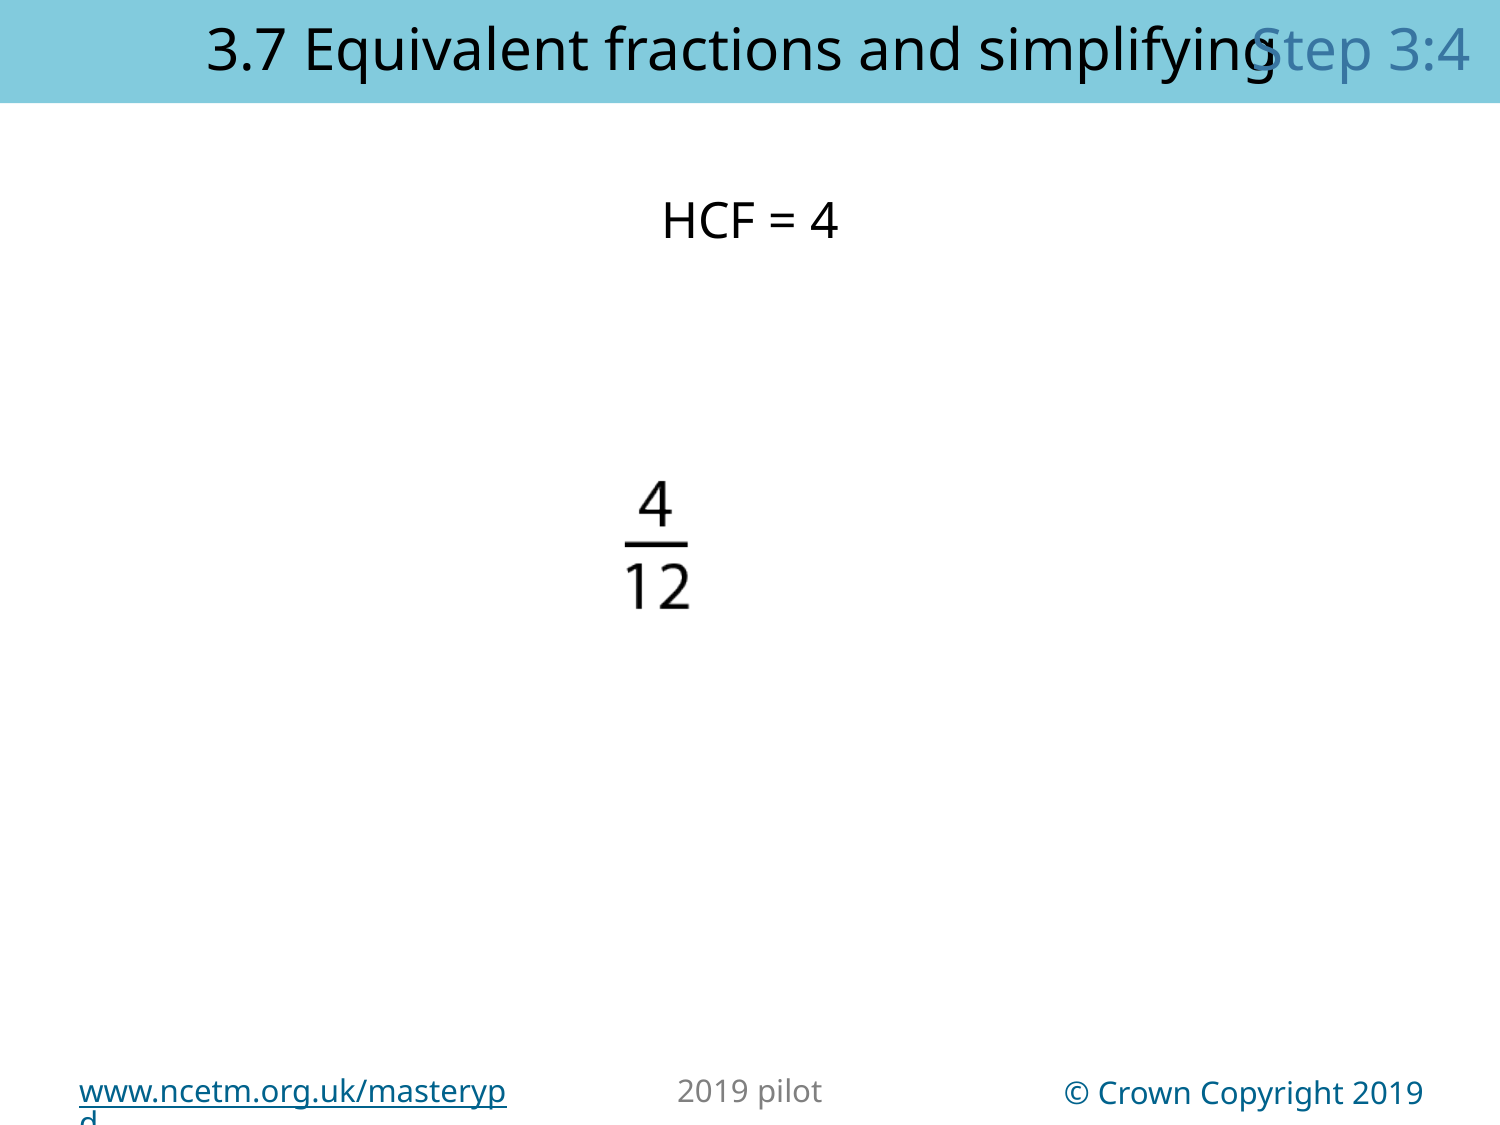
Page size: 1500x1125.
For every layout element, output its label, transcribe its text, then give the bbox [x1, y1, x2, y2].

list Step 3:4 [0, 0, 1500, 104]
text_box HCF = 4 [187, 177, 1313, 257]
picture [101, 318, 1399, 801]
